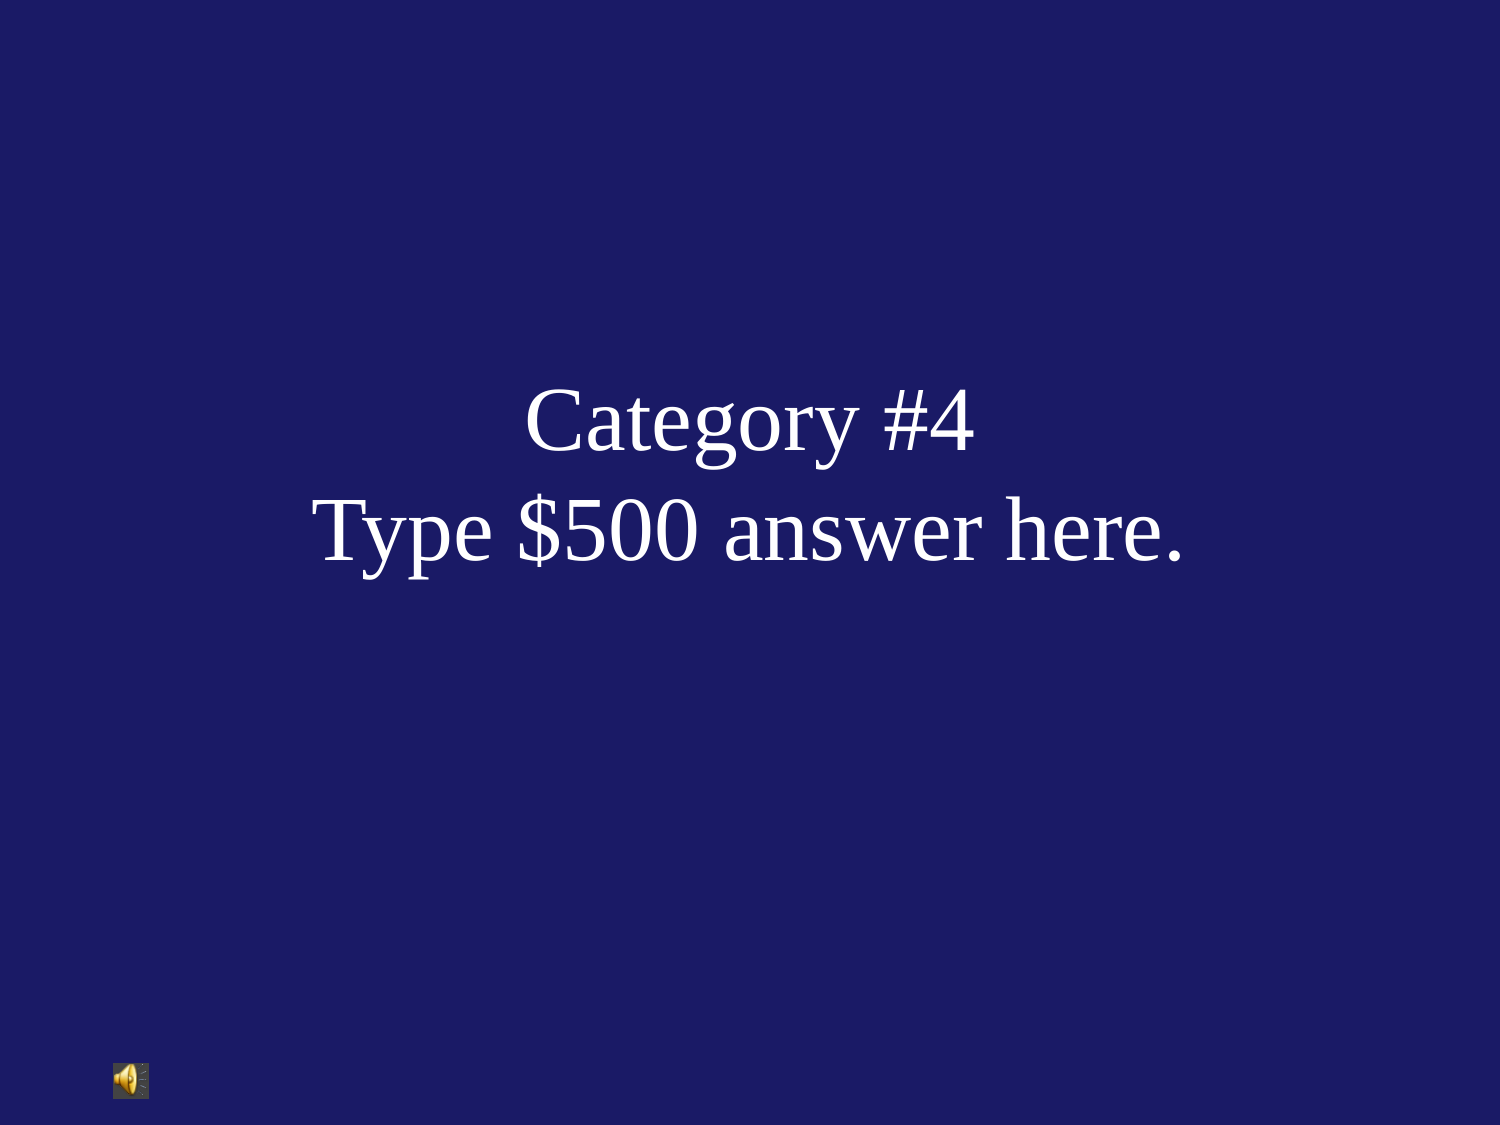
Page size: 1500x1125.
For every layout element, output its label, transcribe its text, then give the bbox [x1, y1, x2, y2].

title Category #4 Type $500 answer here. [112, 374, 1388, 563]
picture [112, 1062, 151, 1101]
